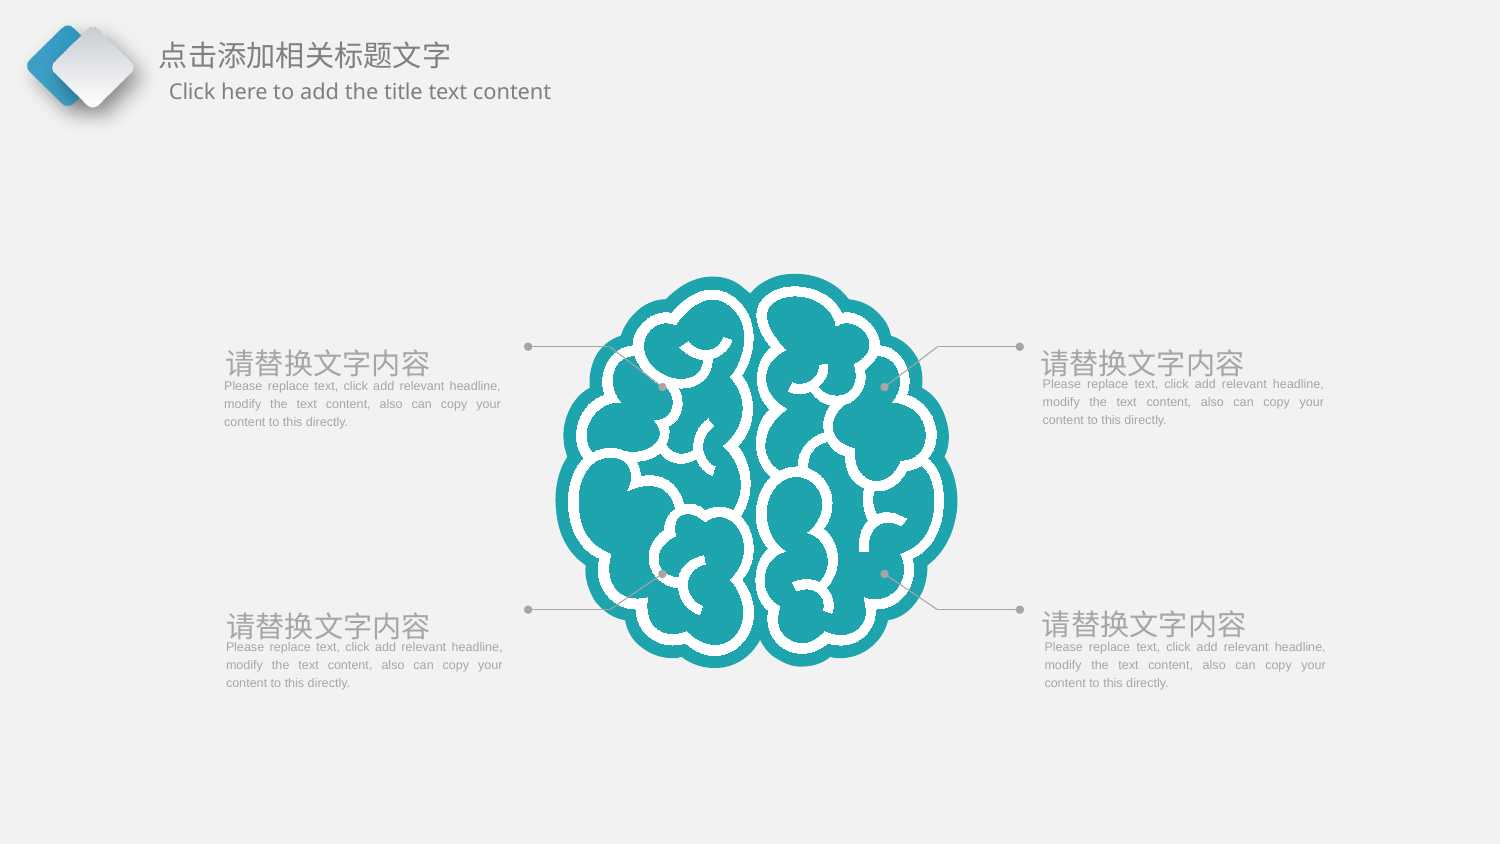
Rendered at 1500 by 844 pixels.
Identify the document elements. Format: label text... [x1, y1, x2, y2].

text_box Click here to add the title text content [157, 71, 564, 110]
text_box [1024, 590, 1344, 704]
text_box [527, 346, 663, 388]
text_box 点击添加相关标题文字 [149, 32, 503, 78]
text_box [554, 273, 959, 681]
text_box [208, 592, 520, 708]
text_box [17, 15, 143, 118]
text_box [206, 329, 519, 443]
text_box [1022, 329, 1342, 443]
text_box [527, 573, 663, 610]
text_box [884, 346, 1021, 388]
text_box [884, 573, 1021, 610]
